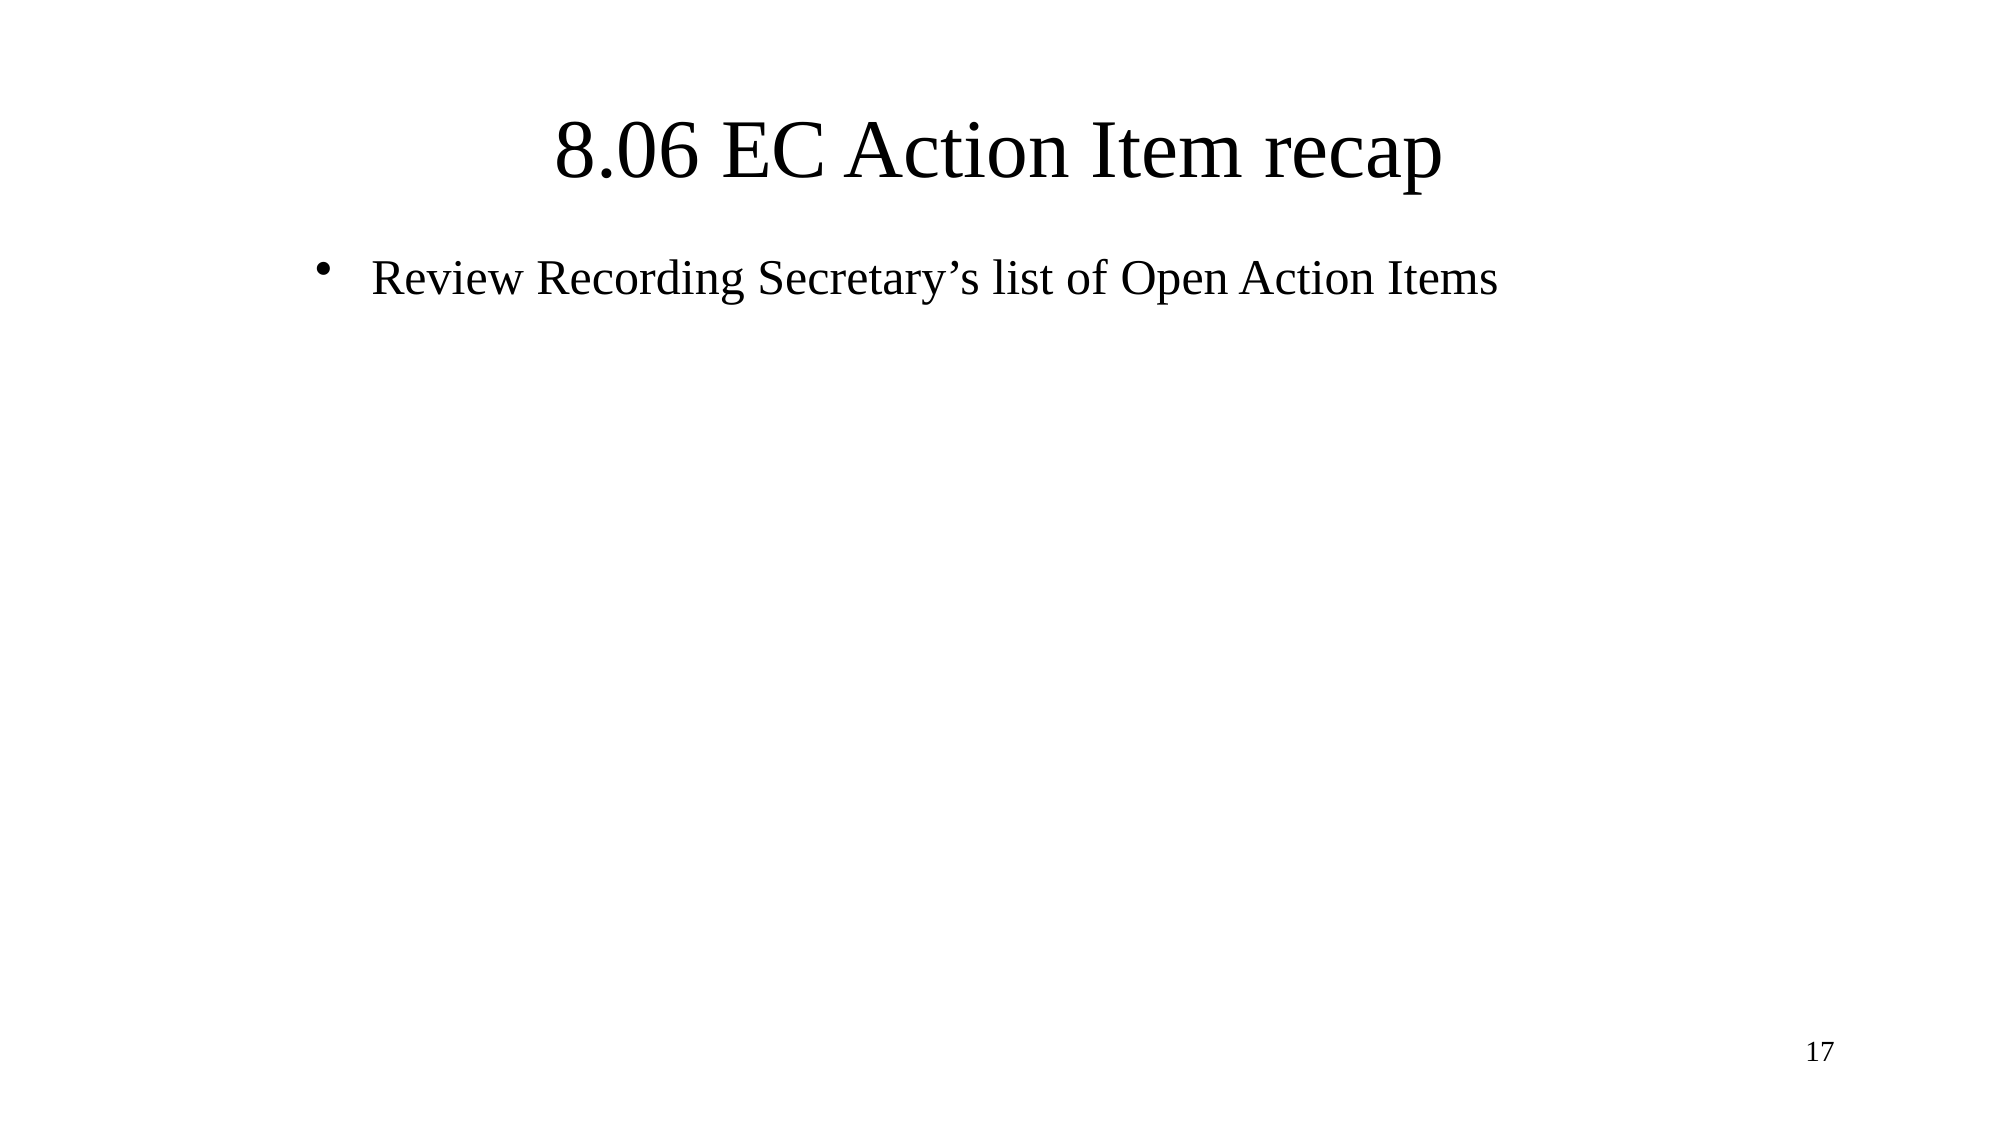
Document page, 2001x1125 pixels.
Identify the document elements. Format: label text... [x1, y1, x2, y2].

title 8.06 EC Action Item recap [362, 49, 1638, 238]
list Review Recording Secretary’s list of Open Action Items [299, 237, 1713, 1088]
slide_number 17 [1433, 1024, 1851, 1101]
